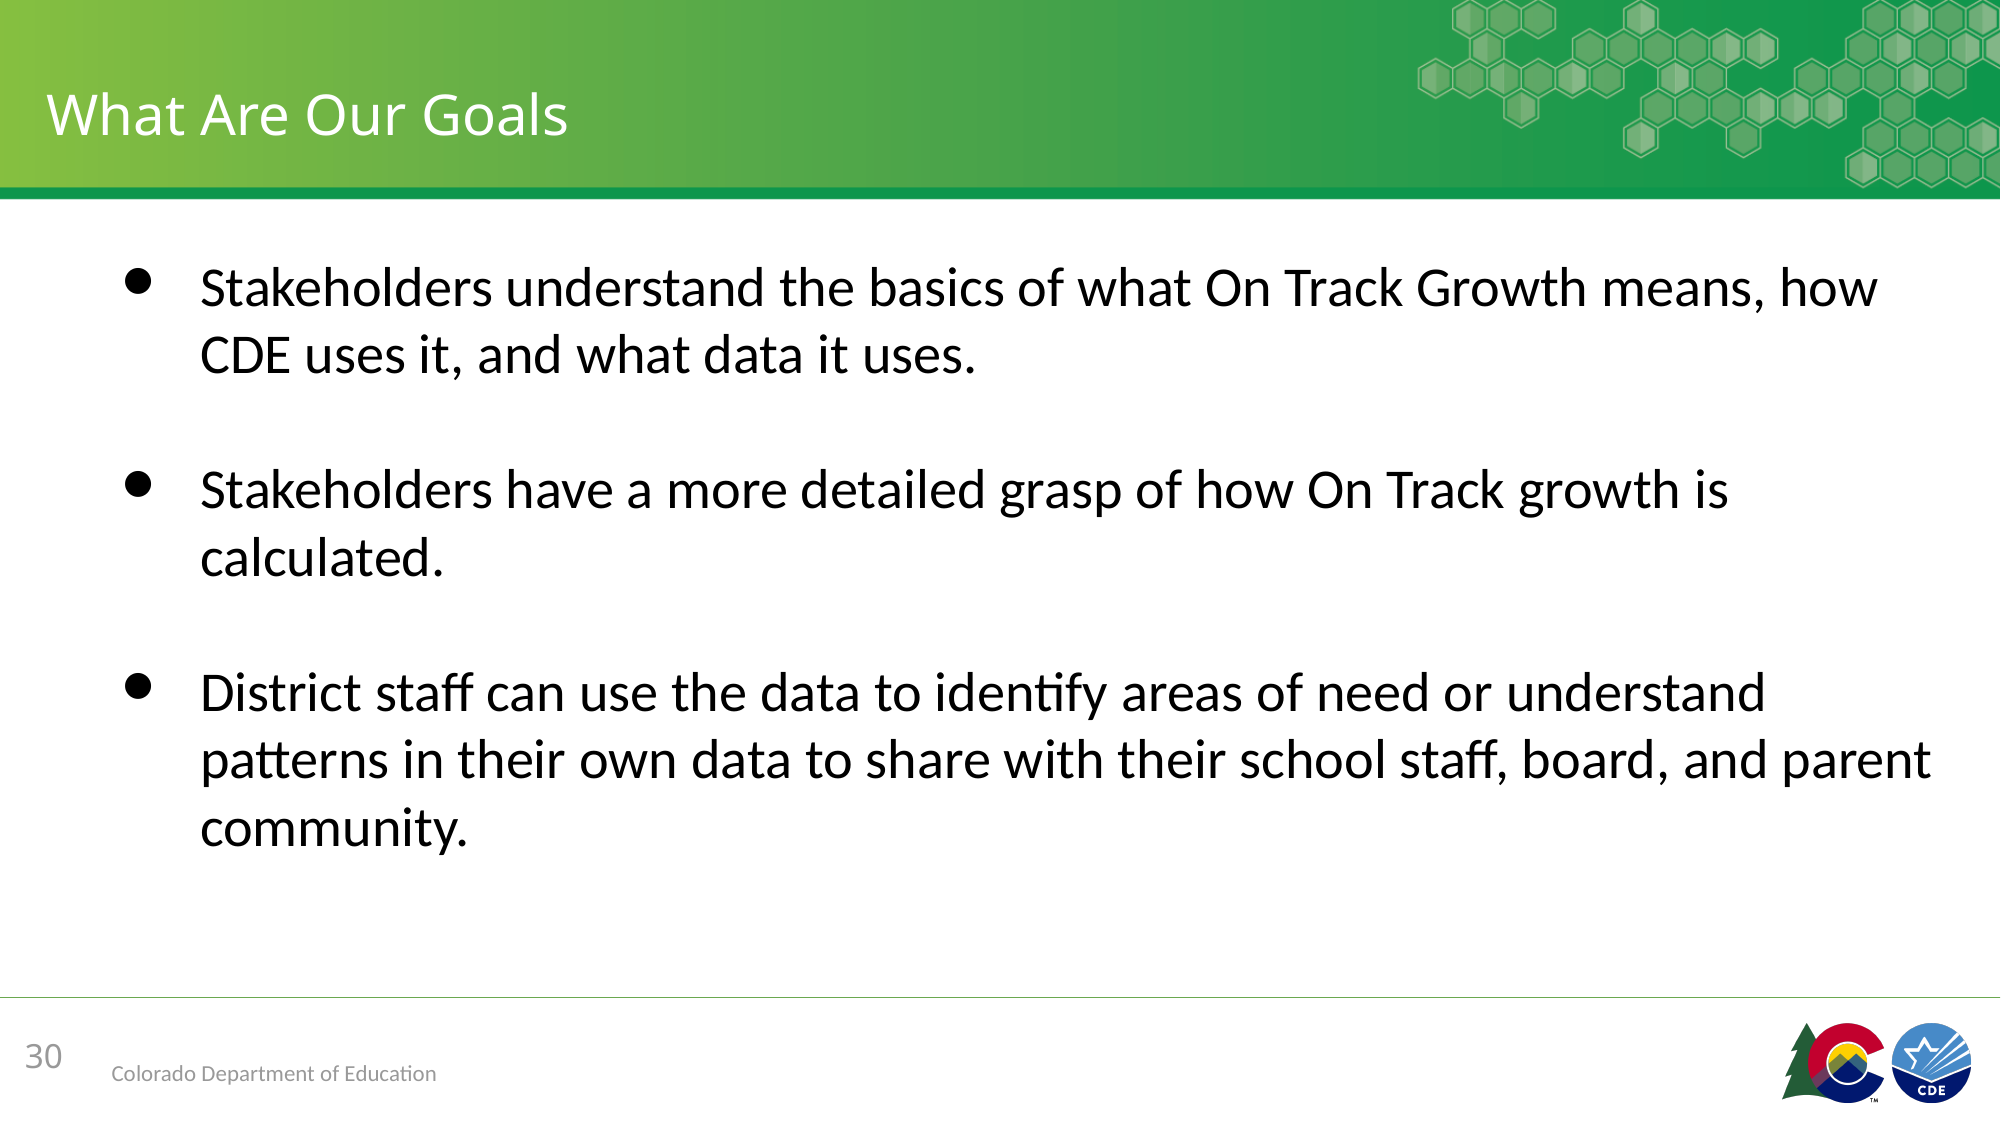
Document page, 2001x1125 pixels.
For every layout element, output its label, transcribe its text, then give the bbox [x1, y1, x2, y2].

picture [1781, 1022, 1972, 1104]
title What Are Our Goals [46, 50, 1911, 176]
picture [0, 0, 2000, 200]
slide_number 30 [24, 1035, 101, 1097]
list Stakeholders understand the basics of what On Track Growth means, how CDE uses it, and what data it uses. Stakeholders have a more detailed grasp of how On Track growth is calculated. District staff can use the data to identify areas of need or understand patterns in their own data to share with their school staff, board, and parent community. [99, 249, 1964, 949]
